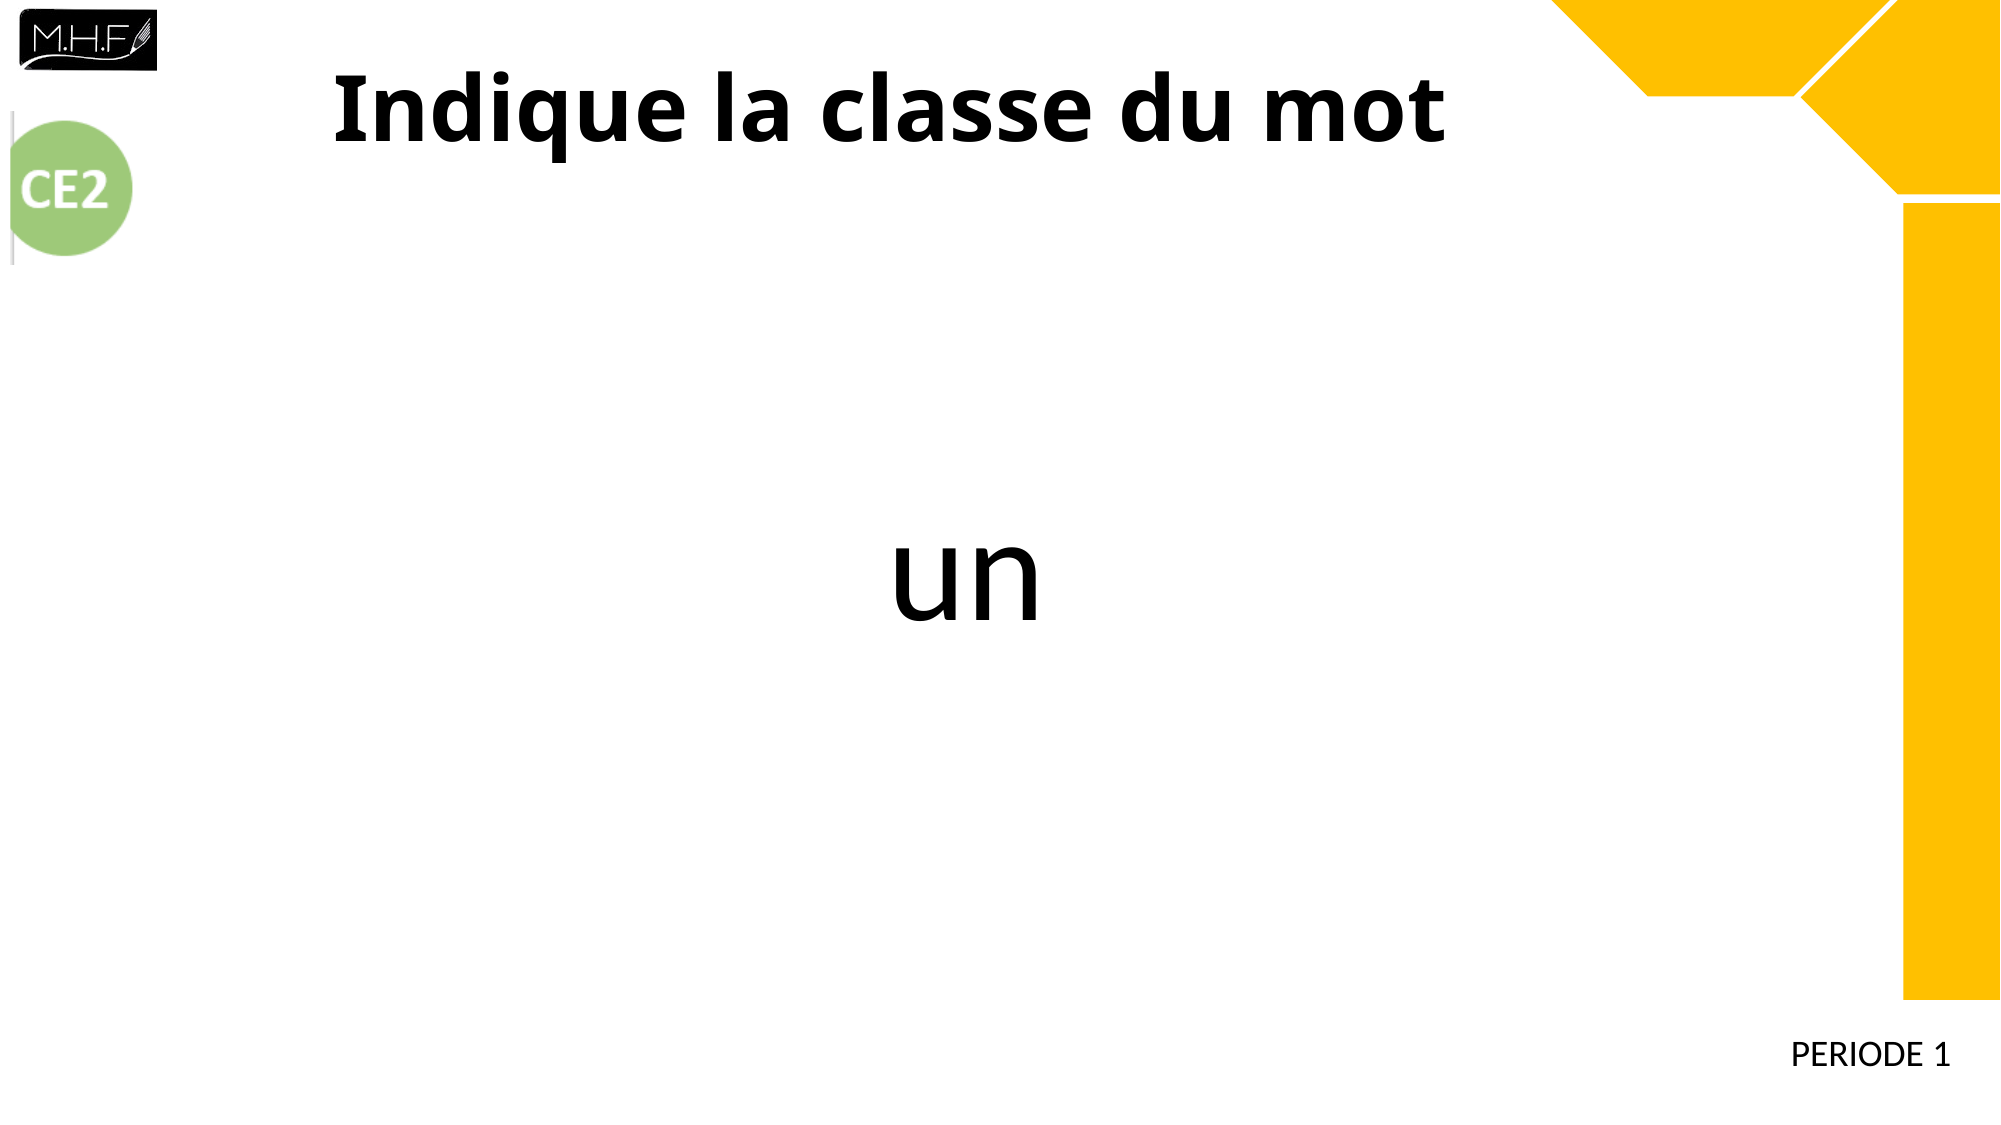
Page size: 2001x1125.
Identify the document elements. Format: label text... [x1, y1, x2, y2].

picture [10, 111, 141, 265]
picture [16, 7, 157, 74]
text_box [1902, 202, 2000, 1001]
text_box [1799, 0, 2000, 196]
text_box PERIODE 1 [1362, 1021, 1967, 1125]
text_box un [555, 392, 1378, 1107]
title Indique la classe du mot [318, 3, 1865, 221]
text_box [1549, 0, 1892, 98]
